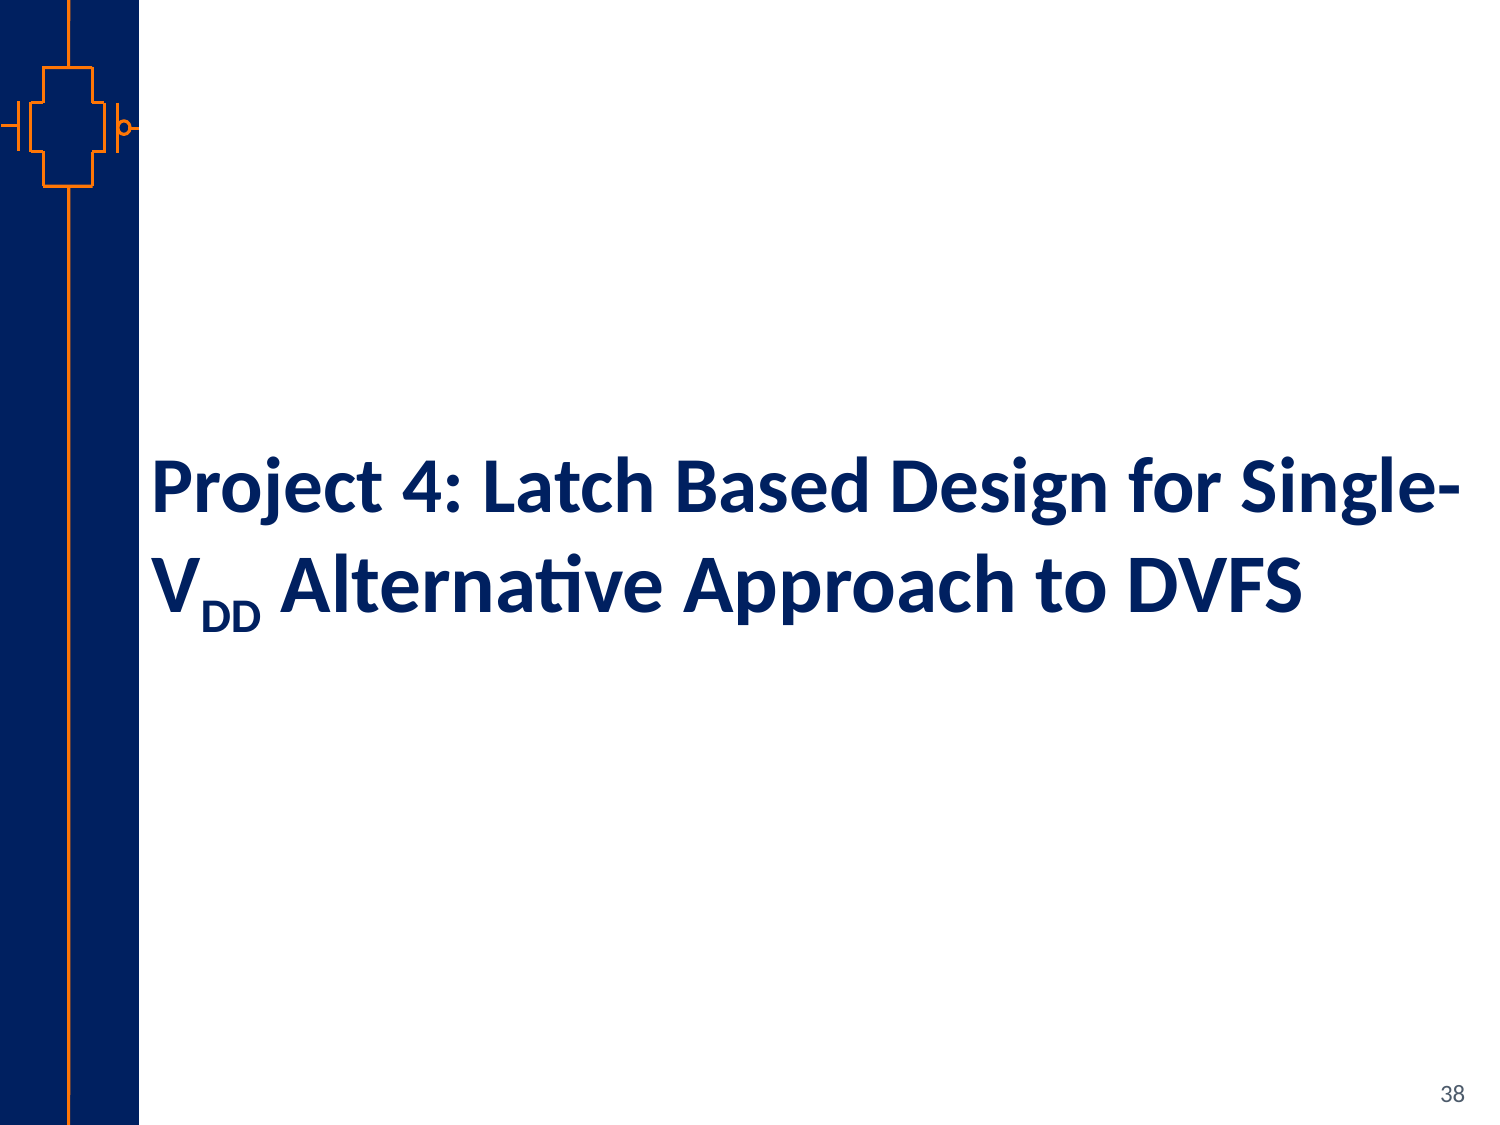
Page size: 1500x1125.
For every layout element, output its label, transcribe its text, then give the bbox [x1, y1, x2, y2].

title Project 4: Latch Based Design for Single-VDD Alternative Approach to DVFS [136, 312, 1500, 650]
slide_number 38 [1425, 1062, 1488, 1123]
